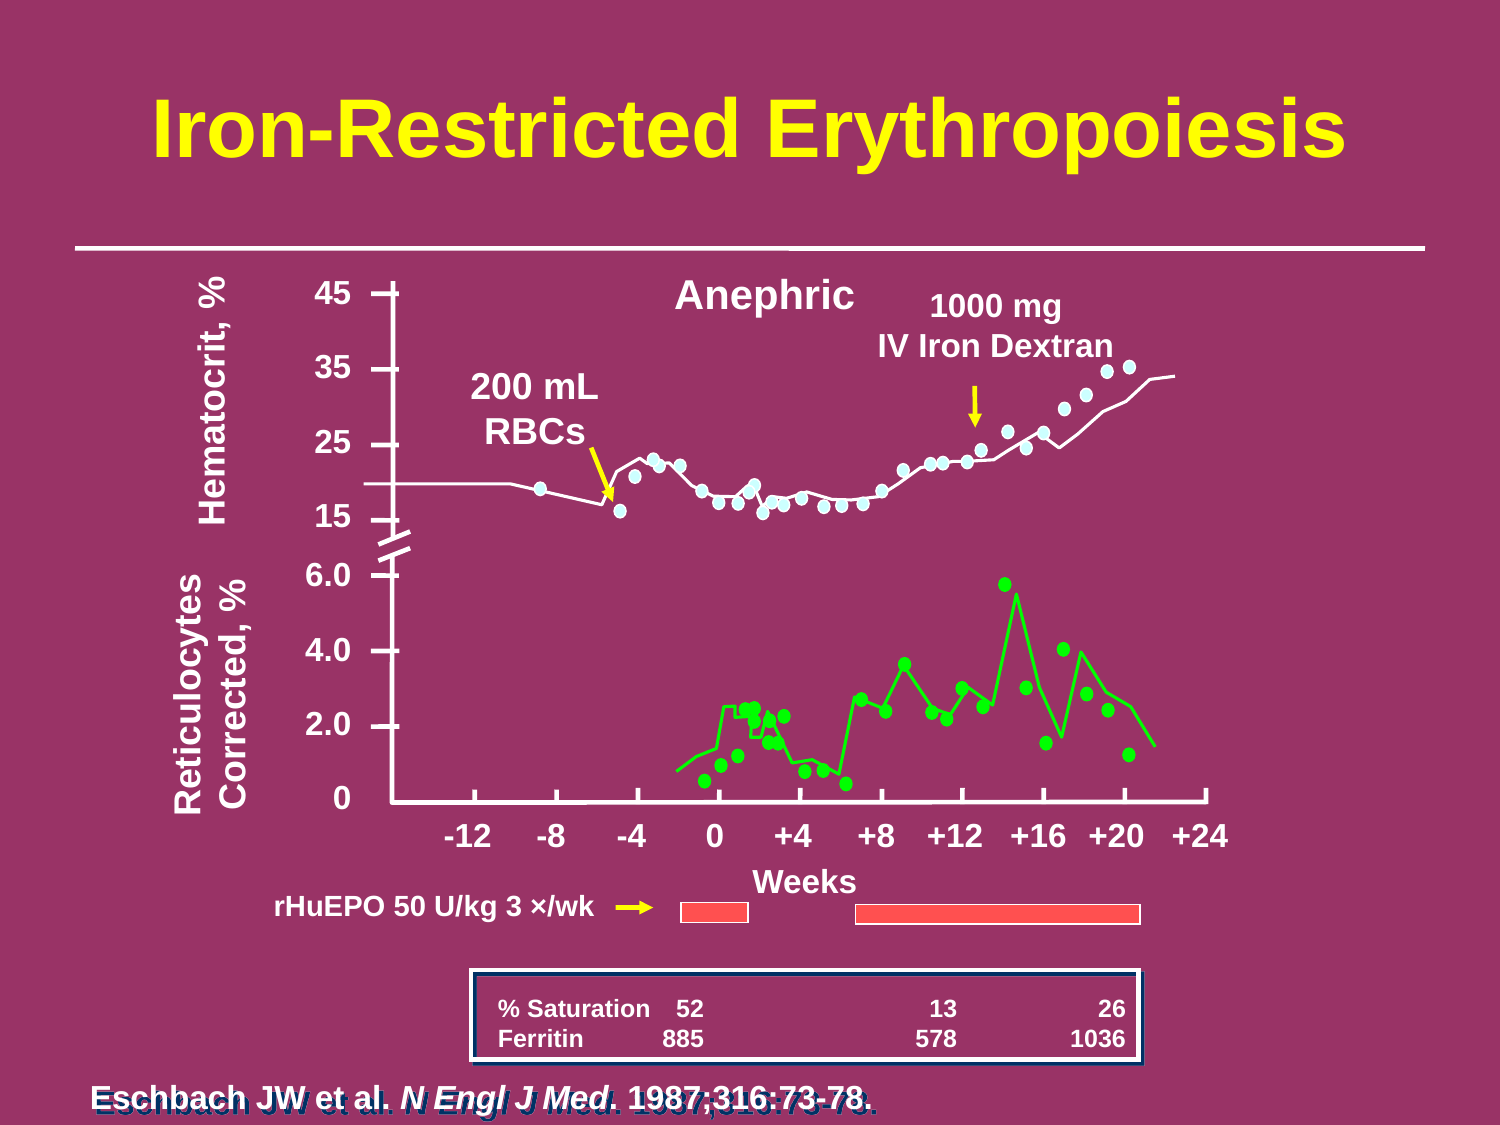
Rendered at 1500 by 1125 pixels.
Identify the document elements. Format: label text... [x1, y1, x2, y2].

text_box [471, 970, 1139, 1060]
text_box [391, 556, 693, 803]
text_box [408, 360, 1136, 520]
text_box % Saturation 52 13 26 Ferritin 885 578 1036 [483, 984, 1203, 1042]
text_box [680, 902, 749, 923]
text_box Hematocrit, % [179, 259, 257, 544]
text_box 200 mL RBCs [454, 354, 616, 358]
text_box rHuEPO 50 U/kg 3 ×/wk [197, 879, 610, 936]
text_box [1139, 781, 1157, 787]
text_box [268, 263, 367, 826]
text_box [855, 904, 1140, 925]
text_box ReticulocytesCorrected, % [155, 555, 206, 835]
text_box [378, 293, 392, 727]
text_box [698, 577, 1136, 791]
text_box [418, 806, 1249, 863]
title Iron-Restricted Erythropoiesis [0, 0, 1500, 249]
text_box [615, 901, 654, 914]
text_box 1000 mg IV Iron Dextran [853, 277, 1139, 361]
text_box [474, 788, 1207, 803]
text_box Anephric [636, 260, 893, 317]
text_box Eschbach JW et al. N Engl J Med. 1987;316:73-78. [74, 1068, 1350, 1125]
text_box Weeks [724, 871, 886, 877]
